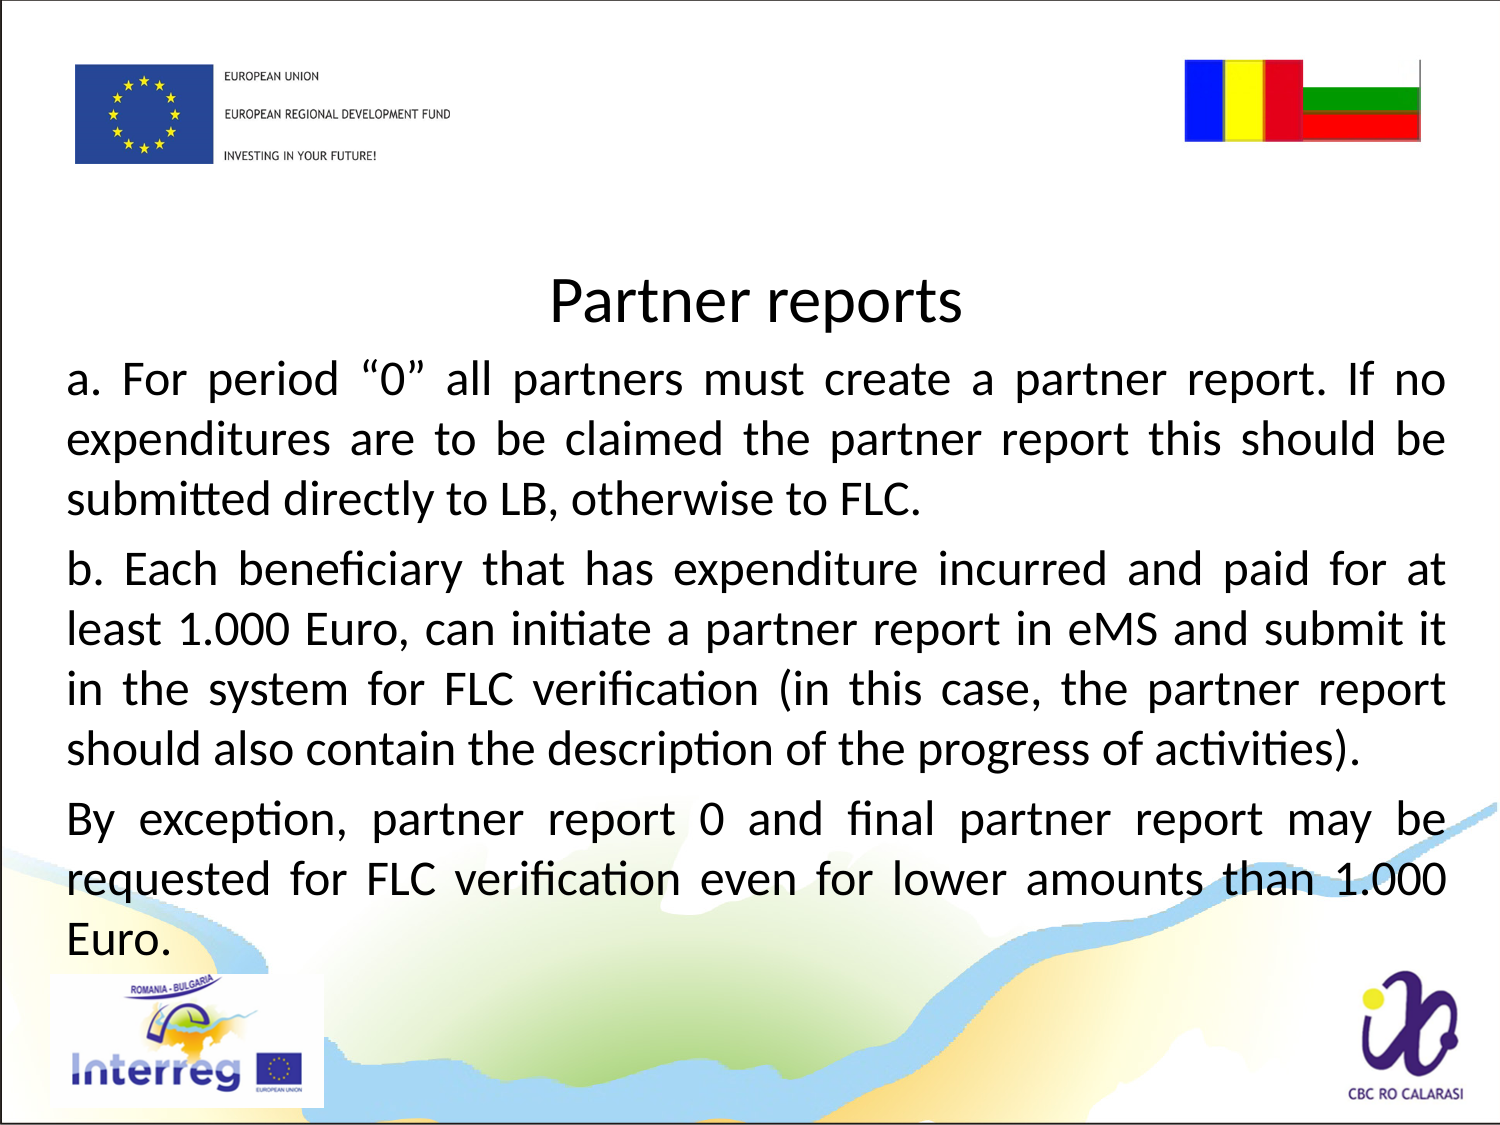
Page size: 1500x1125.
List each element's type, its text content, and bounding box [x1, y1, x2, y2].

text_box [24, 24, 263, 188]
list Partner reports a. For period “0” all partners must create a partner report. If no expenditures are to be claimed the partner report this should be submitted directly to LB, otherwise to FLC. b. Each beneficiary that has expenditure incurred and paid for at least 1.000 Euro, can initiate a partner report in eMS and submit it in the system for FLC verification (in this case, the partner report should also contain the description of the progress of activities). By exception, partner report 0 and final partner report may be requested for FLC verification even for lower amounts than 1.000 Euro. [50, 248, 1463, 1037]
picture [0, 1, 1500, 1125]
